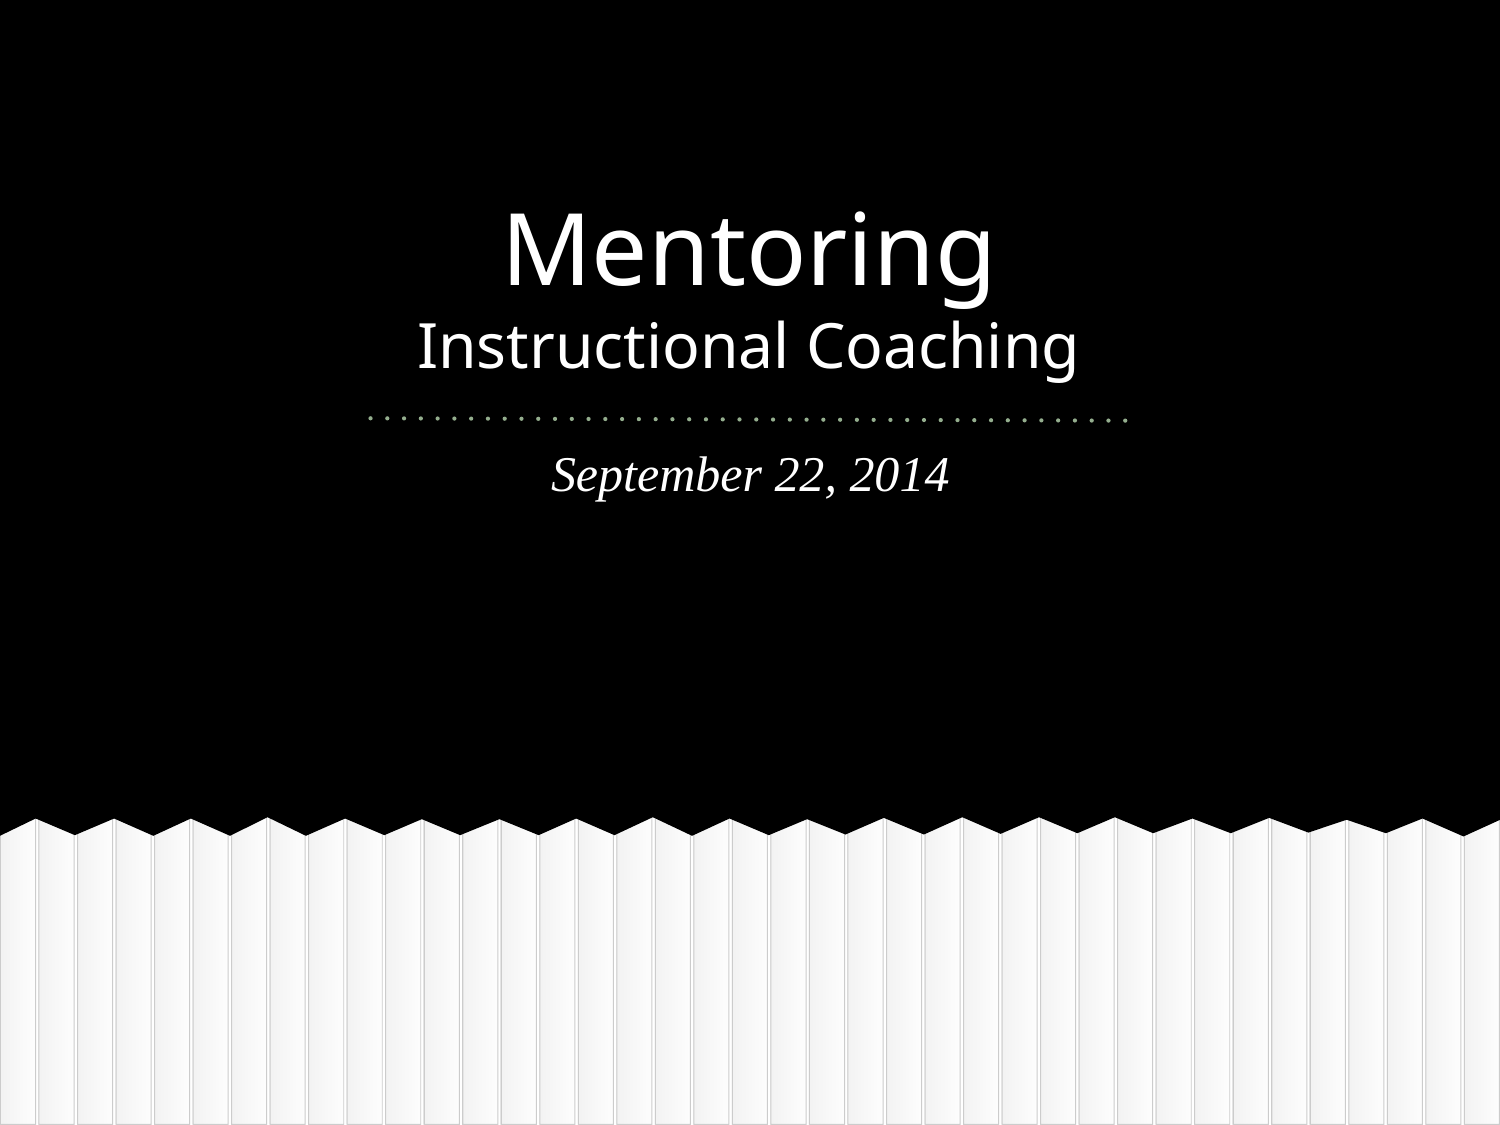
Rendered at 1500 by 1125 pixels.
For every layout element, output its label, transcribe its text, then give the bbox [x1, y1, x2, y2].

title Mentoring Instructional Coaching [64, 160, 1435, 406]
subtitle September 22, 2014 [66, 433, 1435, 509]
